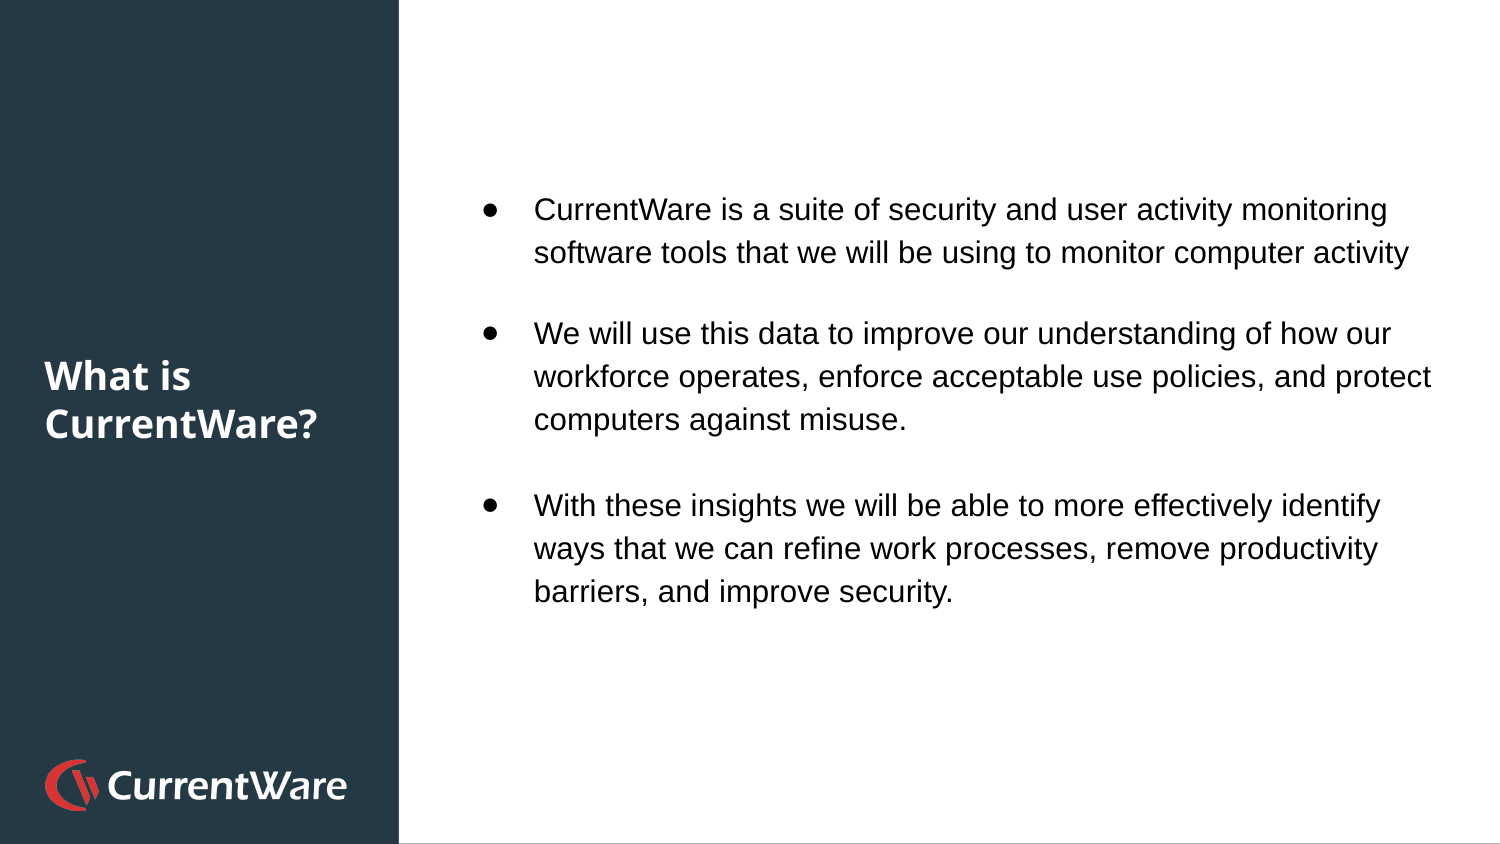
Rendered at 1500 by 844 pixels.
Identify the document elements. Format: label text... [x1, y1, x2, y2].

picture [30, 751, 366, 821]
text_box CurrentWare is a suite of security and user activity monitoring software tools that we will be using to monitor computer activity We will use this data to improve our understanding of how our workforce operates, enforce acceptable use policies, and protect computers against misuse. With these insights we will be able to more effectively identify ways that we can refine work processes, remove productivity barriers, and improve security. [443, 169, 1465, 624]
title What is CurrentWare? [29, 336, 359, 507]
